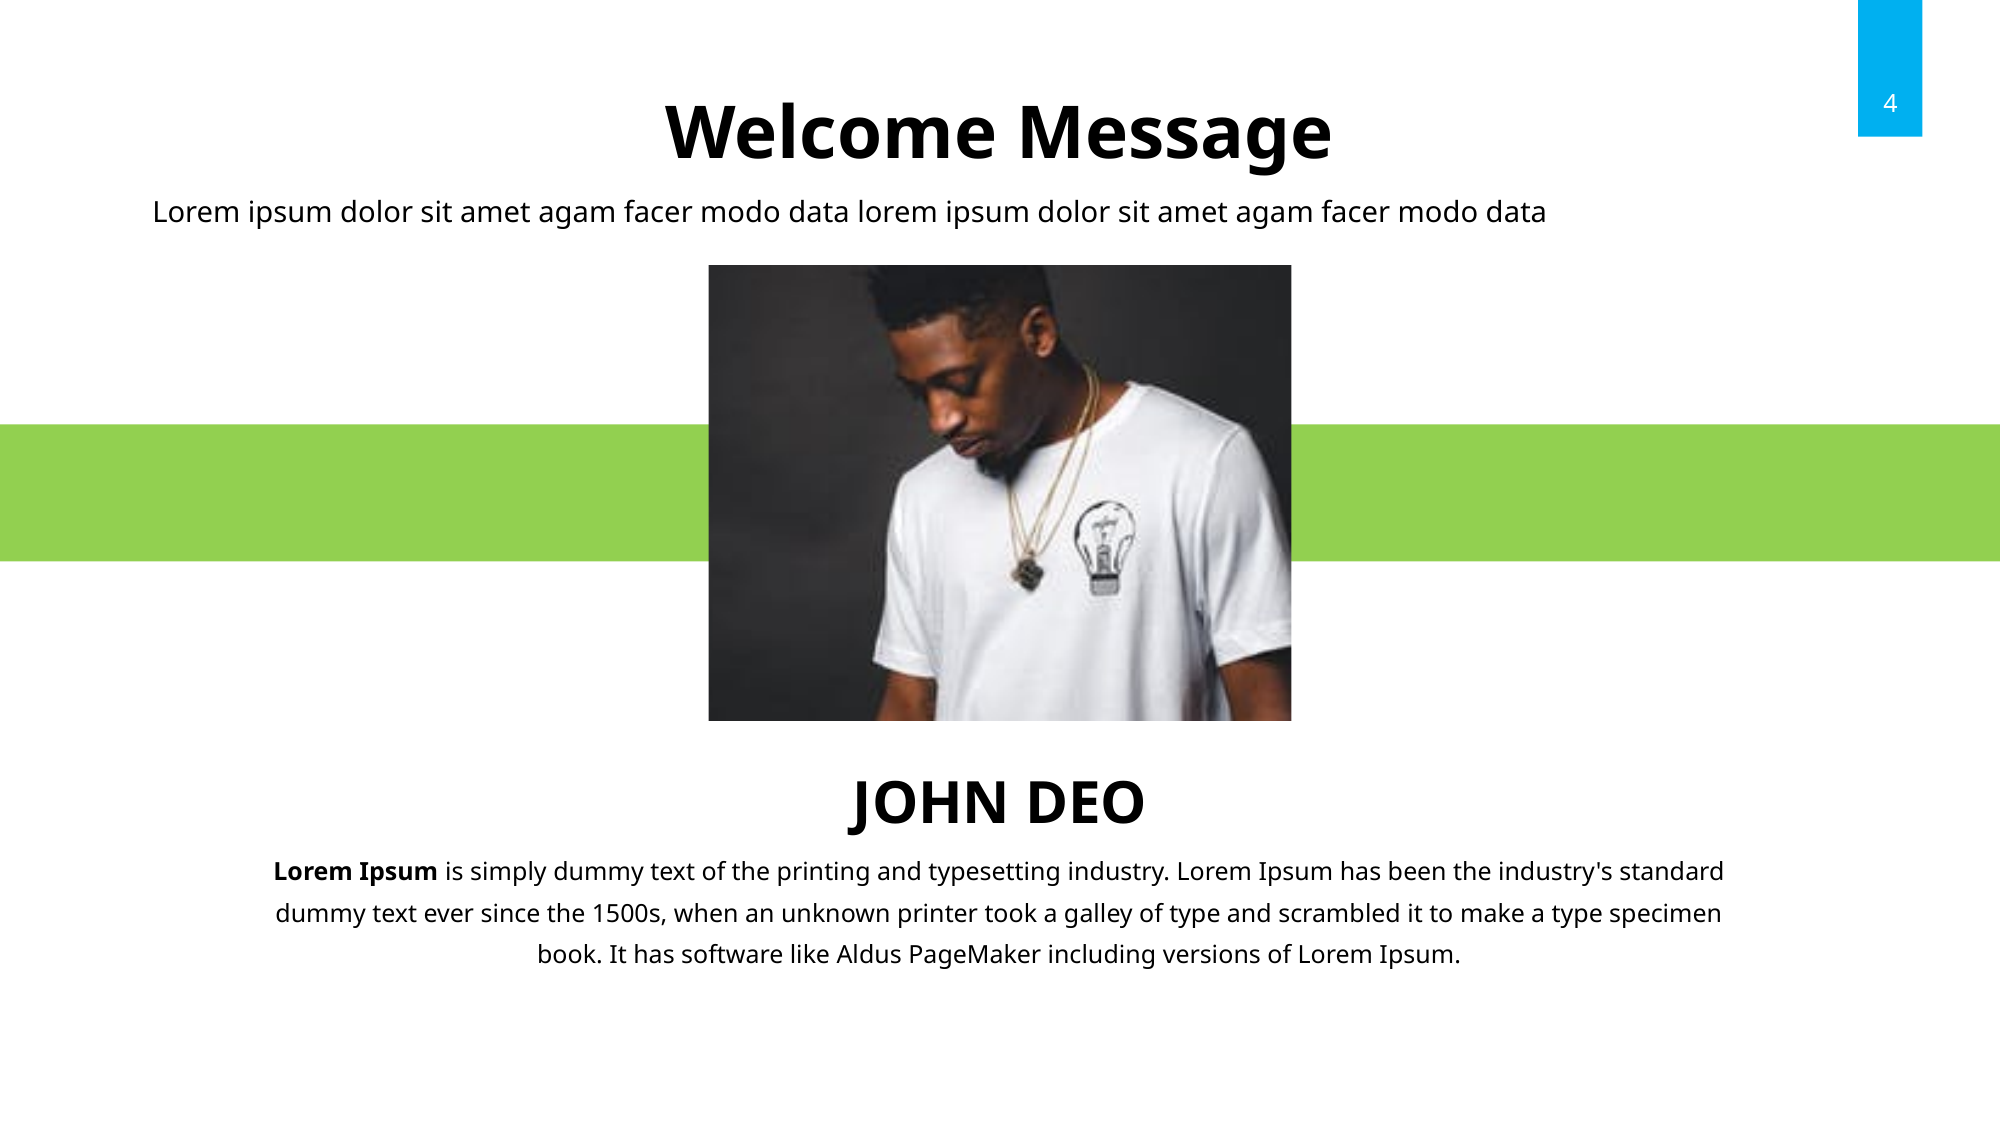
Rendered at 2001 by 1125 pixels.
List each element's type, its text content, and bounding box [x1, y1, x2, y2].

text_box Lorem Ipsum is simply dummy text of the printing and typesetting industry. Lorem Ipsum has been the industry's standard dummy text ever since the 1500s, when an unknown printer took a galley of type and scrambled it to make a type specimen book. It has software like Aldus PageMaker including versions of Lorem Ipsum. [235, 836, 1765, 977]
text_box [1292, 423, 2000, 562]
subtitle Lorem ipsum dolor sit amet agam facer modo data lorem ipsum dolor sit amet agam facer modo data [137, 191, 1863, 227]
title Welcome Message [137, 78, 1863, 191]
slide_number 4 [1863, 78, 1927, 130]
text_box JOHN DEO [808, 757, 1192, 836]
text_box [0, 423, 708, 562]
picture [708, 265, 1292, 721]
